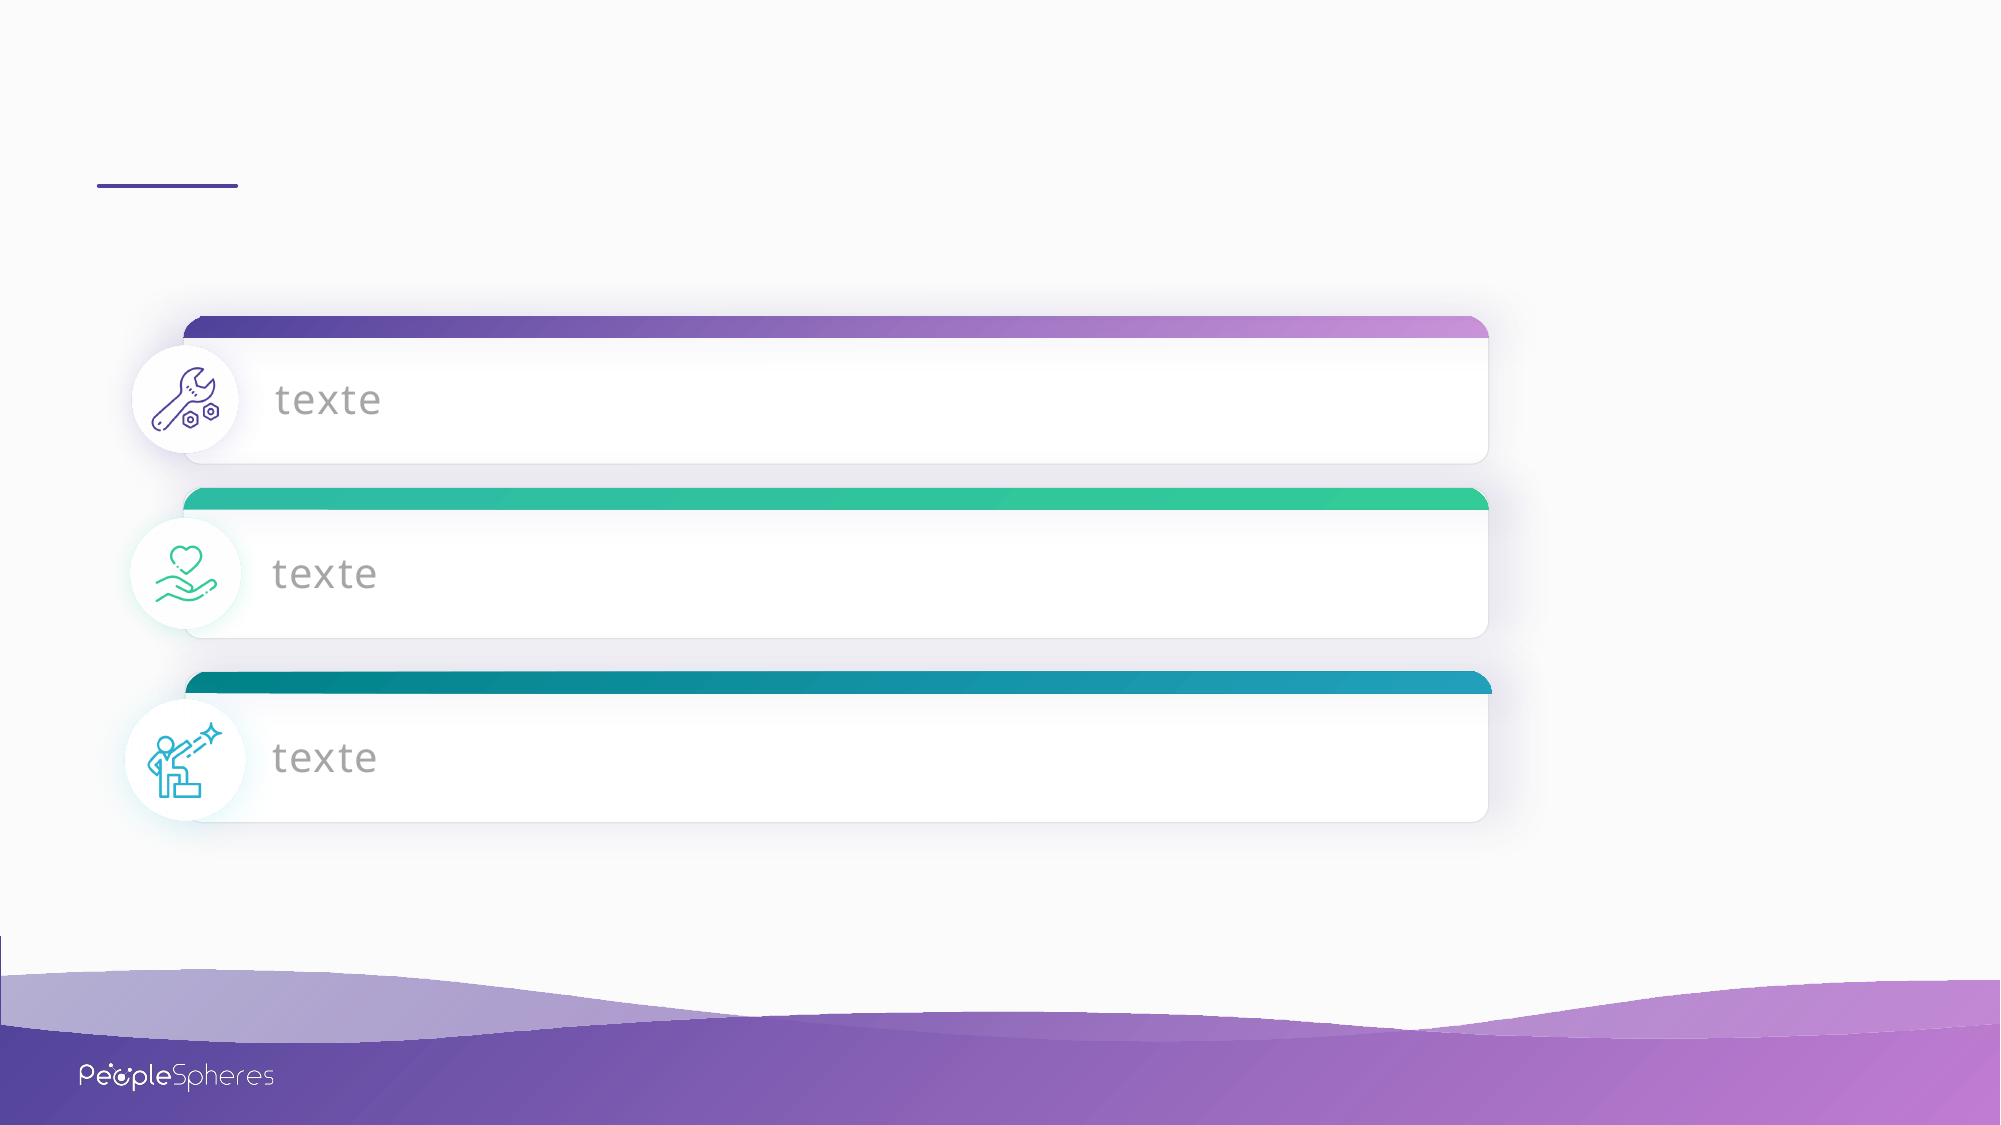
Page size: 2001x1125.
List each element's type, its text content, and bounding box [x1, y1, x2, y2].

text_box texte [258, 543, 1492, 646]
picture [79, 1063, 274, 1093]
picture [112, 503, 258, 648]
picture [96, 674, 274, 853]
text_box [183, 487, 1489, 639]
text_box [185, 671, 1492, 823]
picture [106, 323, 264, 482]
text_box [183, 316, 1489, 465]
